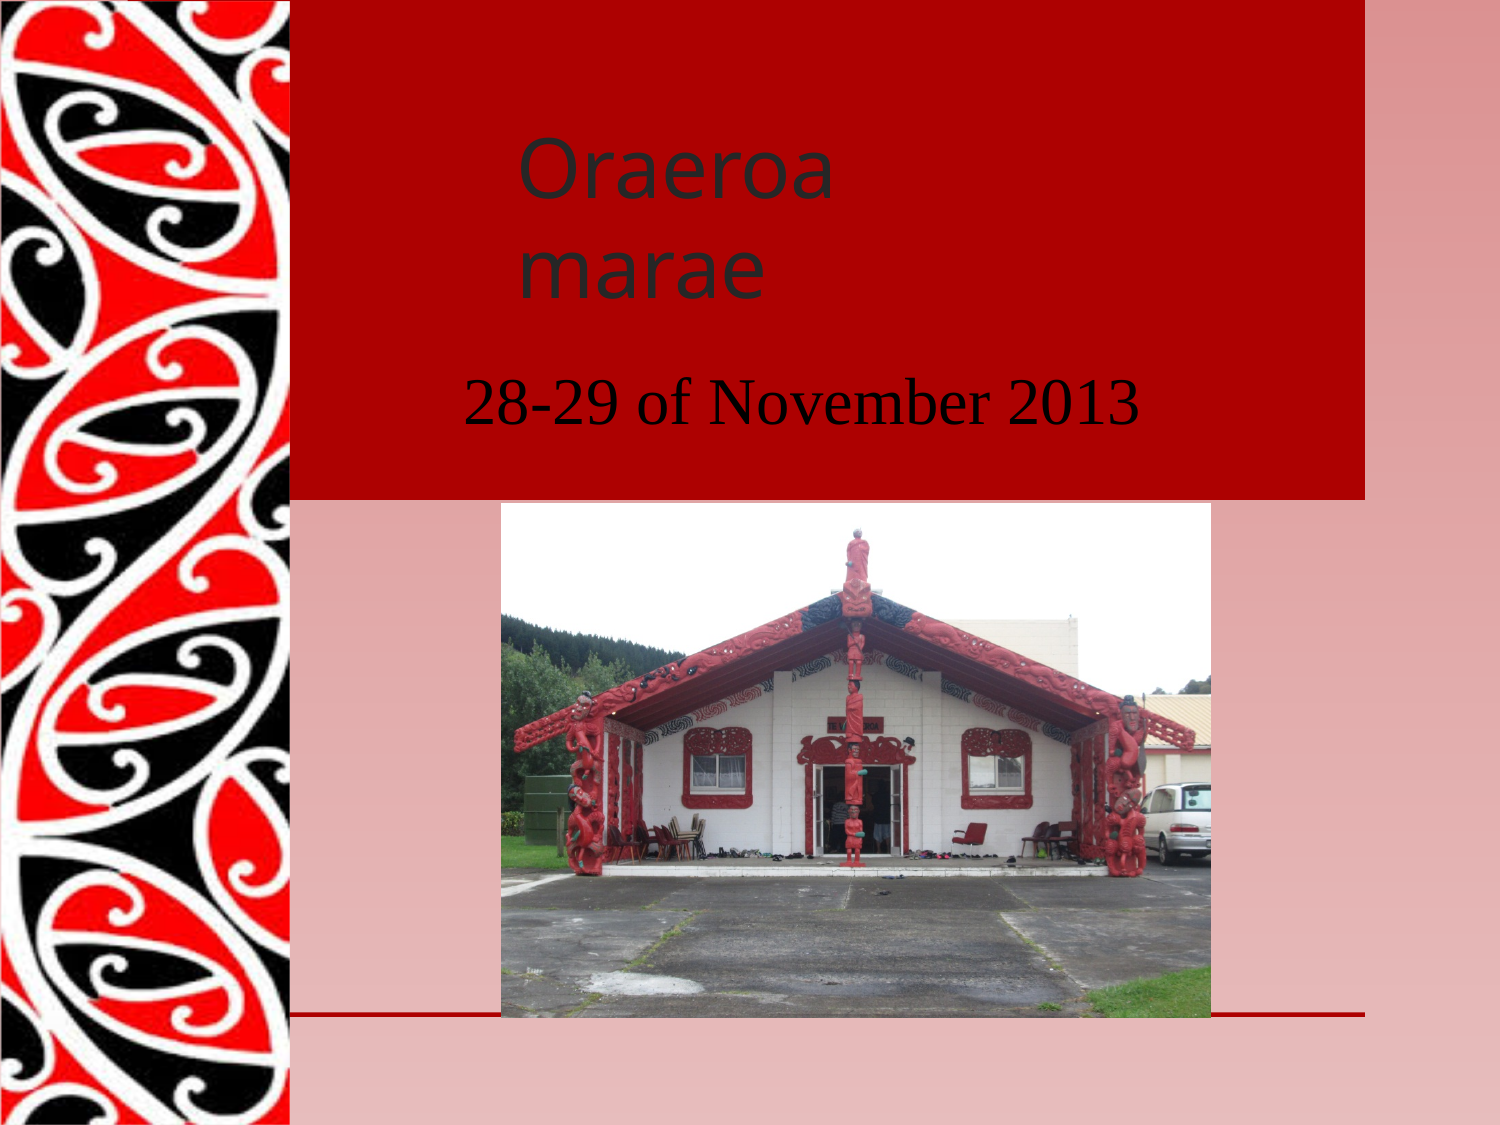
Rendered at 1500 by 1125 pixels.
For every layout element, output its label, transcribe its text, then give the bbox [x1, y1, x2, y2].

picture [0, 2, 1212, 1124]
title Oraeroa marae [501, 180, 1116, 323]
text_box 28-29 of November 2013 [448, 350, 1211, 445]
